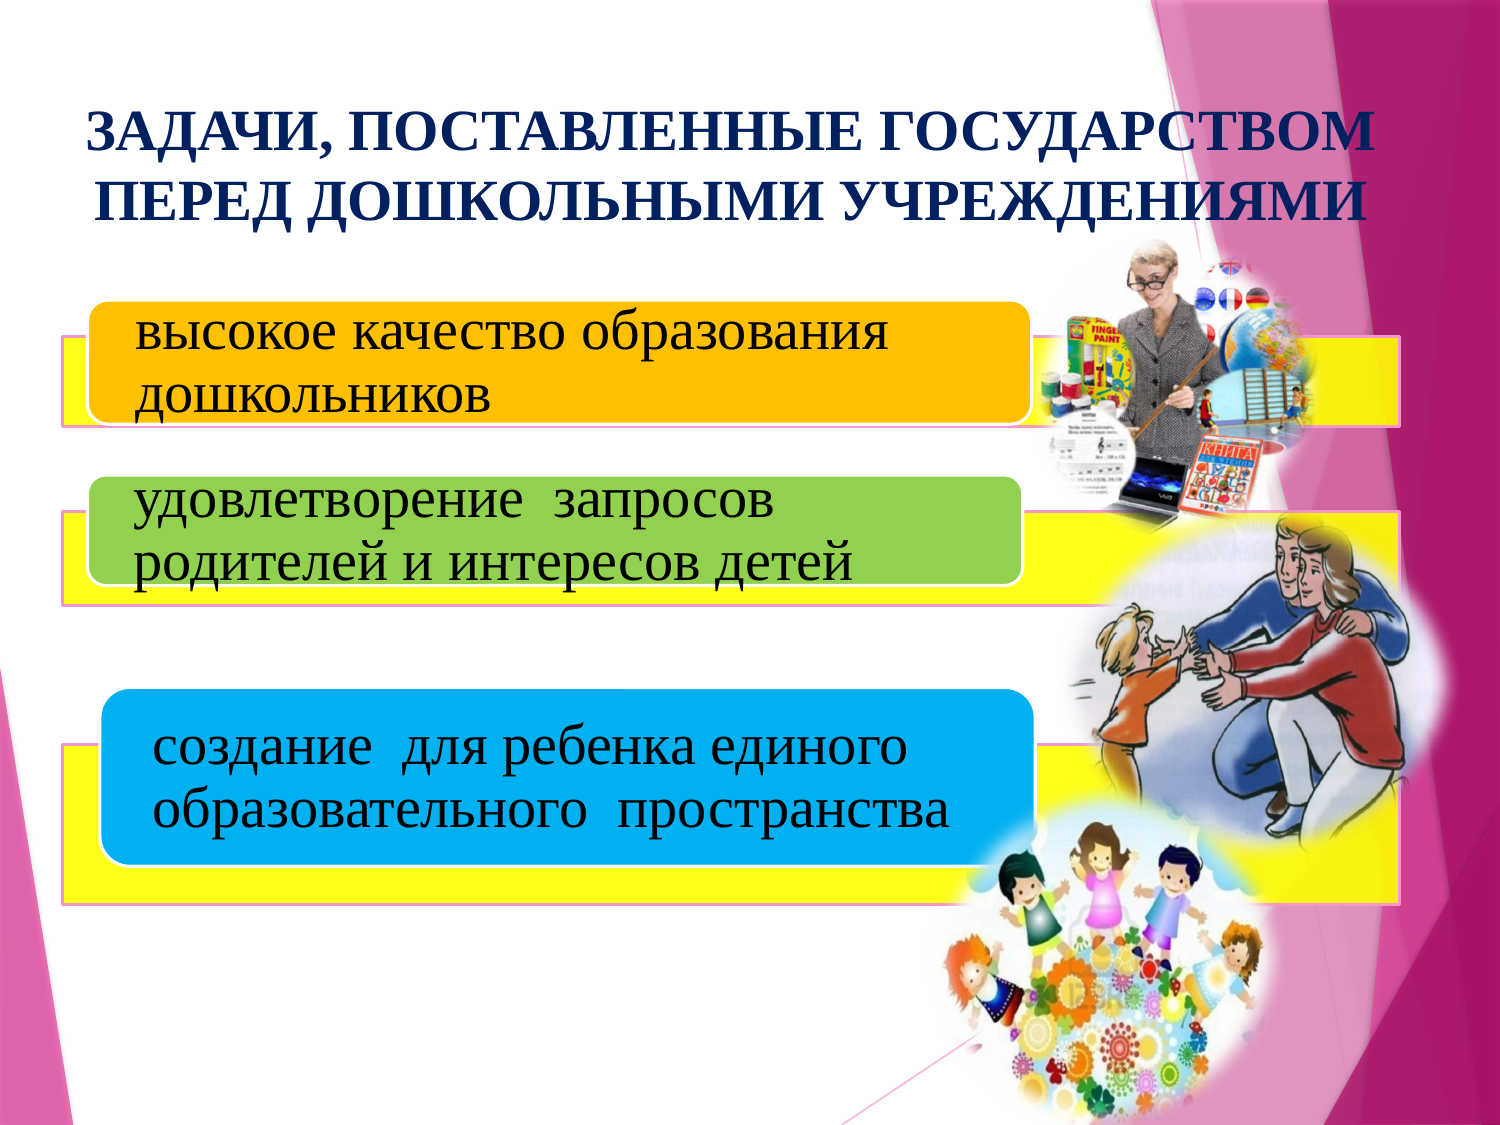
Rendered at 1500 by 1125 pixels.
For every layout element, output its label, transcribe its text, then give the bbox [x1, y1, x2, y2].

picture [927, 815, 932, 826]
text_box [61, 274, 1049, 1051]
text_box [1335, 274, 1401, 498]
text_box ЗАДАЧИ, ПОСТАВЛЕННЫЕ ГОСУДАРСТВОМ ПЕРЕД ДОШКОЛЬНЫМИ УЧРЕЖДЕНИЯМИ [61, 86, 1401, 239]
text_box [1297, 874, 1401, 1051]
picture [924, 225, 1466, 1125]
